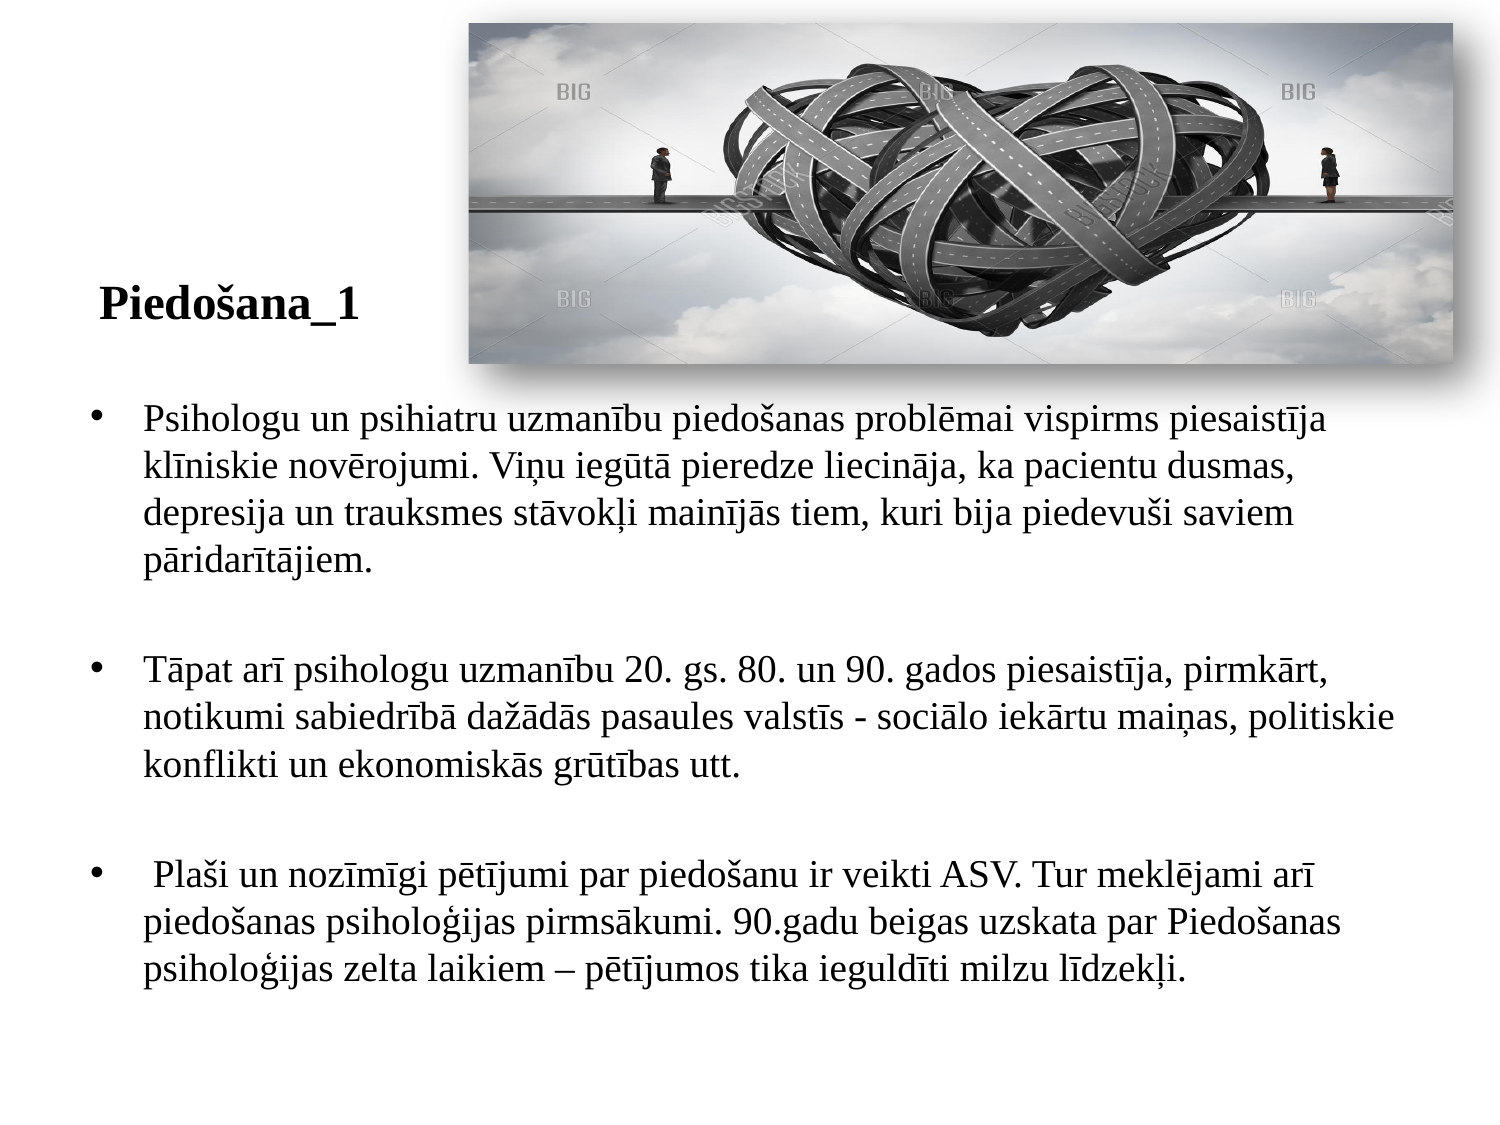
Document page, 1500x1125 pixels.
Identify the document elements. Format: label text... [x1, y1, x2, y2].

list Piedošana_1 Psihologu un psihiatru uzmanību piedošanas problēmai vispirms piesaistīja klīniskie novērojumi. Viņu iegūtā pieredze liecināja, ka pacientu dusmas, depresija un trauksmes stāvokļi mainījās tiem, kuri bija piedevuši saviem pāridarītājiem. Tāpat arī psihologu uzmanību 20. gs. 80. un 90. gados piesaistīja, pirmkārt, notikumi sabiedrībā dažādās pasaules valstīs - sociālo iekārtu maiņas, politiskie konflikti un ekonomiskās grūtības utt. Plaši un nozīmīgi pētījumi par piedošanu ir veikti ASV. Tur meklējami arī piedošanas psiholoģijas pirmsākumi. 90.gadu beigas uzskata par Piedošanas psiholoģijas zelta laikiem – pētījumos tika ieguldīti milzu līdzekļi. [75, 262, 1425, 1005]
picture [468, 23, 1454, 364]
